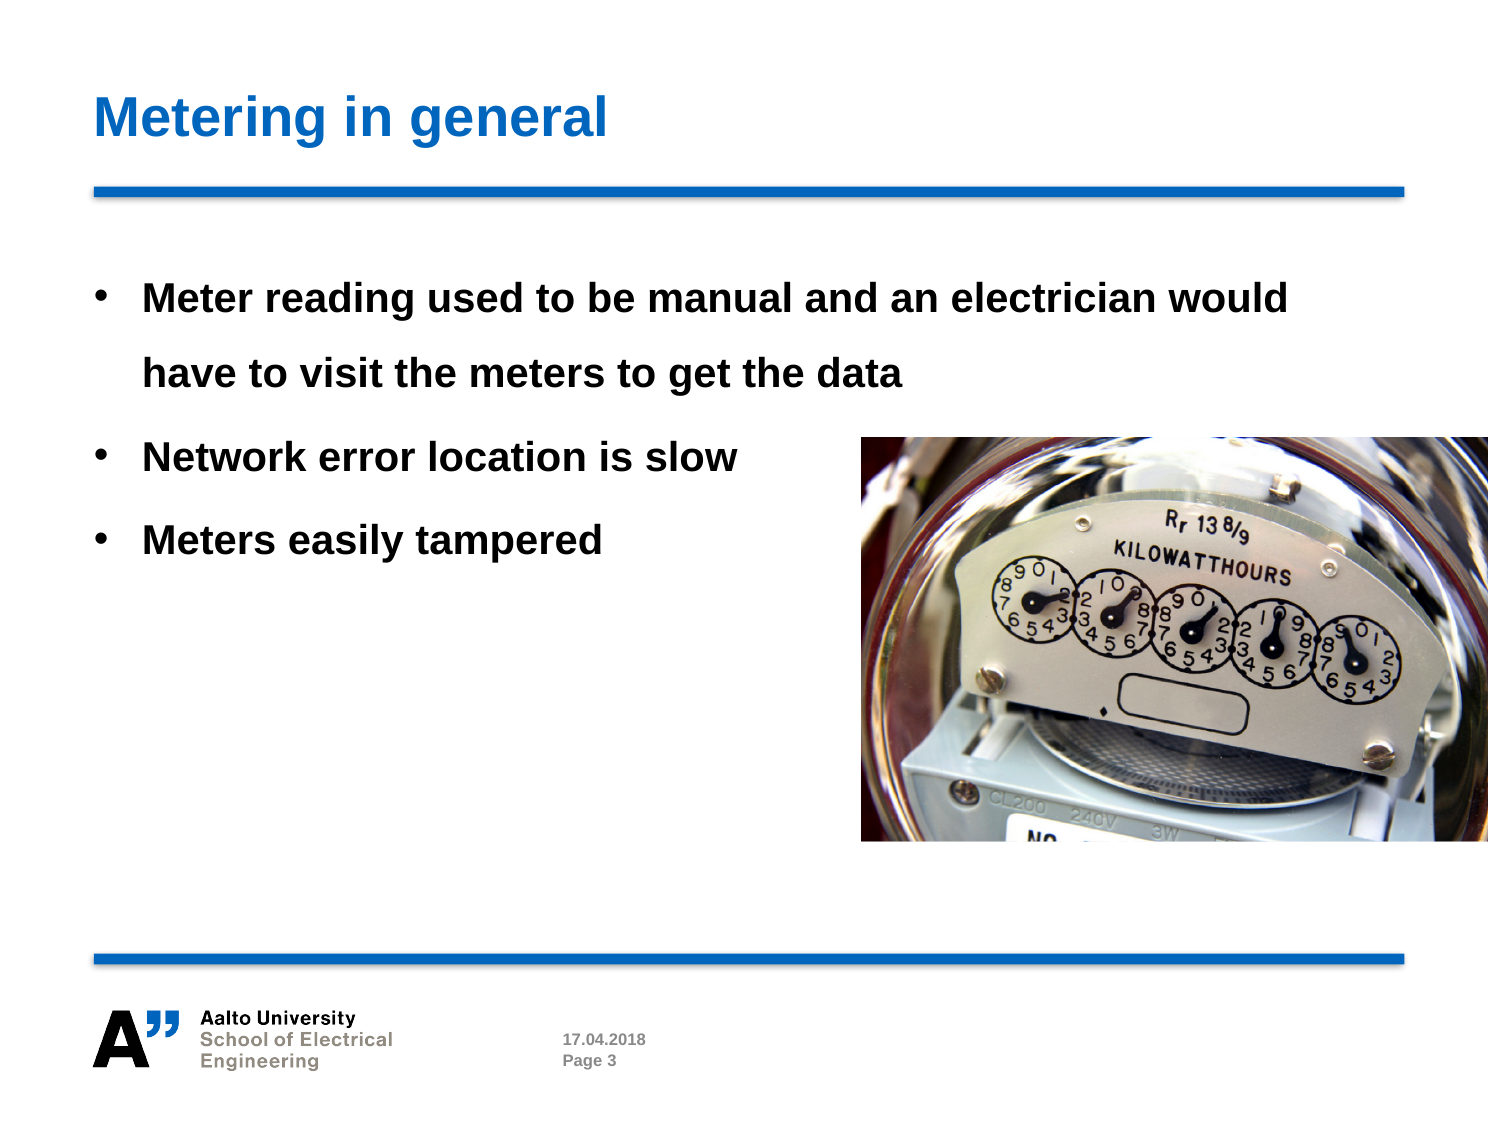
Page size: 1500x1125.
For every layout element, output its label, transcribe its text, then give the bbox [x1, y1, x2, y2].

picture [860, 437, 1488, 842]
slide_number Page 3 [562, 1050, 816, 1071]
title Metering in general [93, 80, 1369, 228]
picture [35, 953, 449, 1125]
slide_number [562, 1029, 816, 1050]
list Meter reading used to be manual and an electrician would have to visit the meters to get the data Network error location is slow Meters easily tampered [93, 245, 1369, 925]
